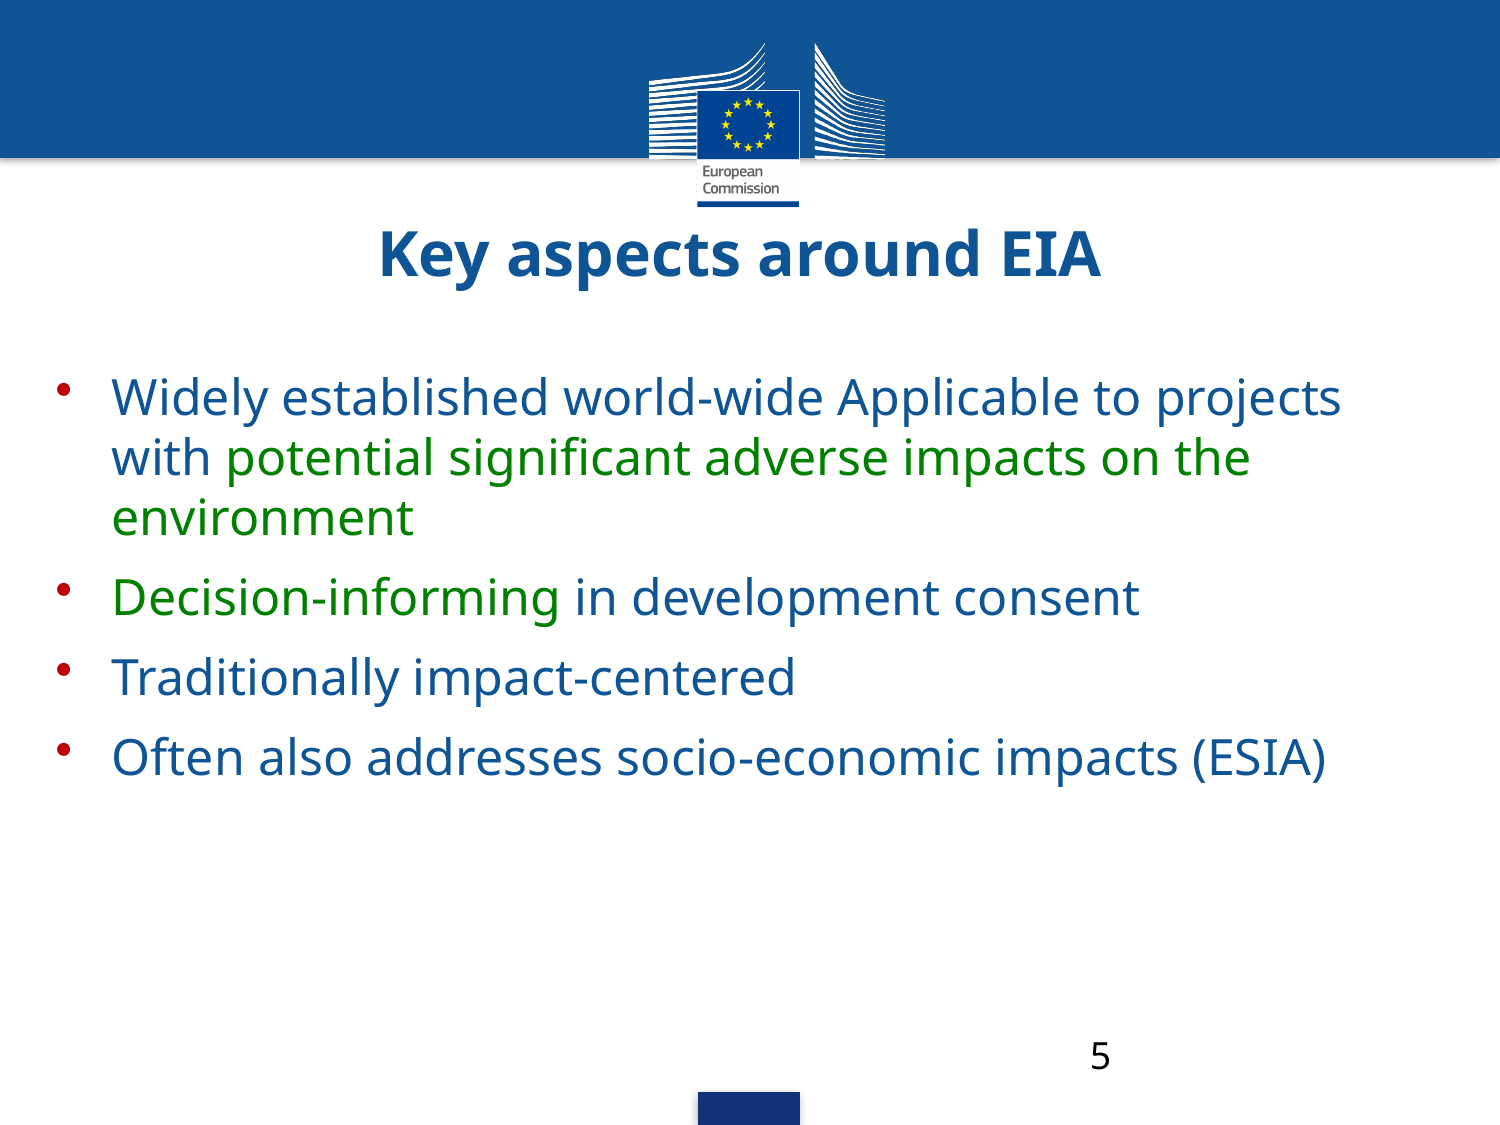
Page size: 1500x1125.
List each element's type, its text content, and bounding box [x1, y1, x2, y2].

title Key aspects around EIA [64, 174, 1415, 329]
text_box Widely established world-wide Applicable to projects with potential significant adverse impacts on the environment Decision-informing in development consent Traditionally impact-centered Often also addresses socio-economic impacts (ESIA) [40, 358, 1451, 875]
picture [649, 42, 885, 174]
slide_number 5 [1074, 1024, 1425, 1103]
